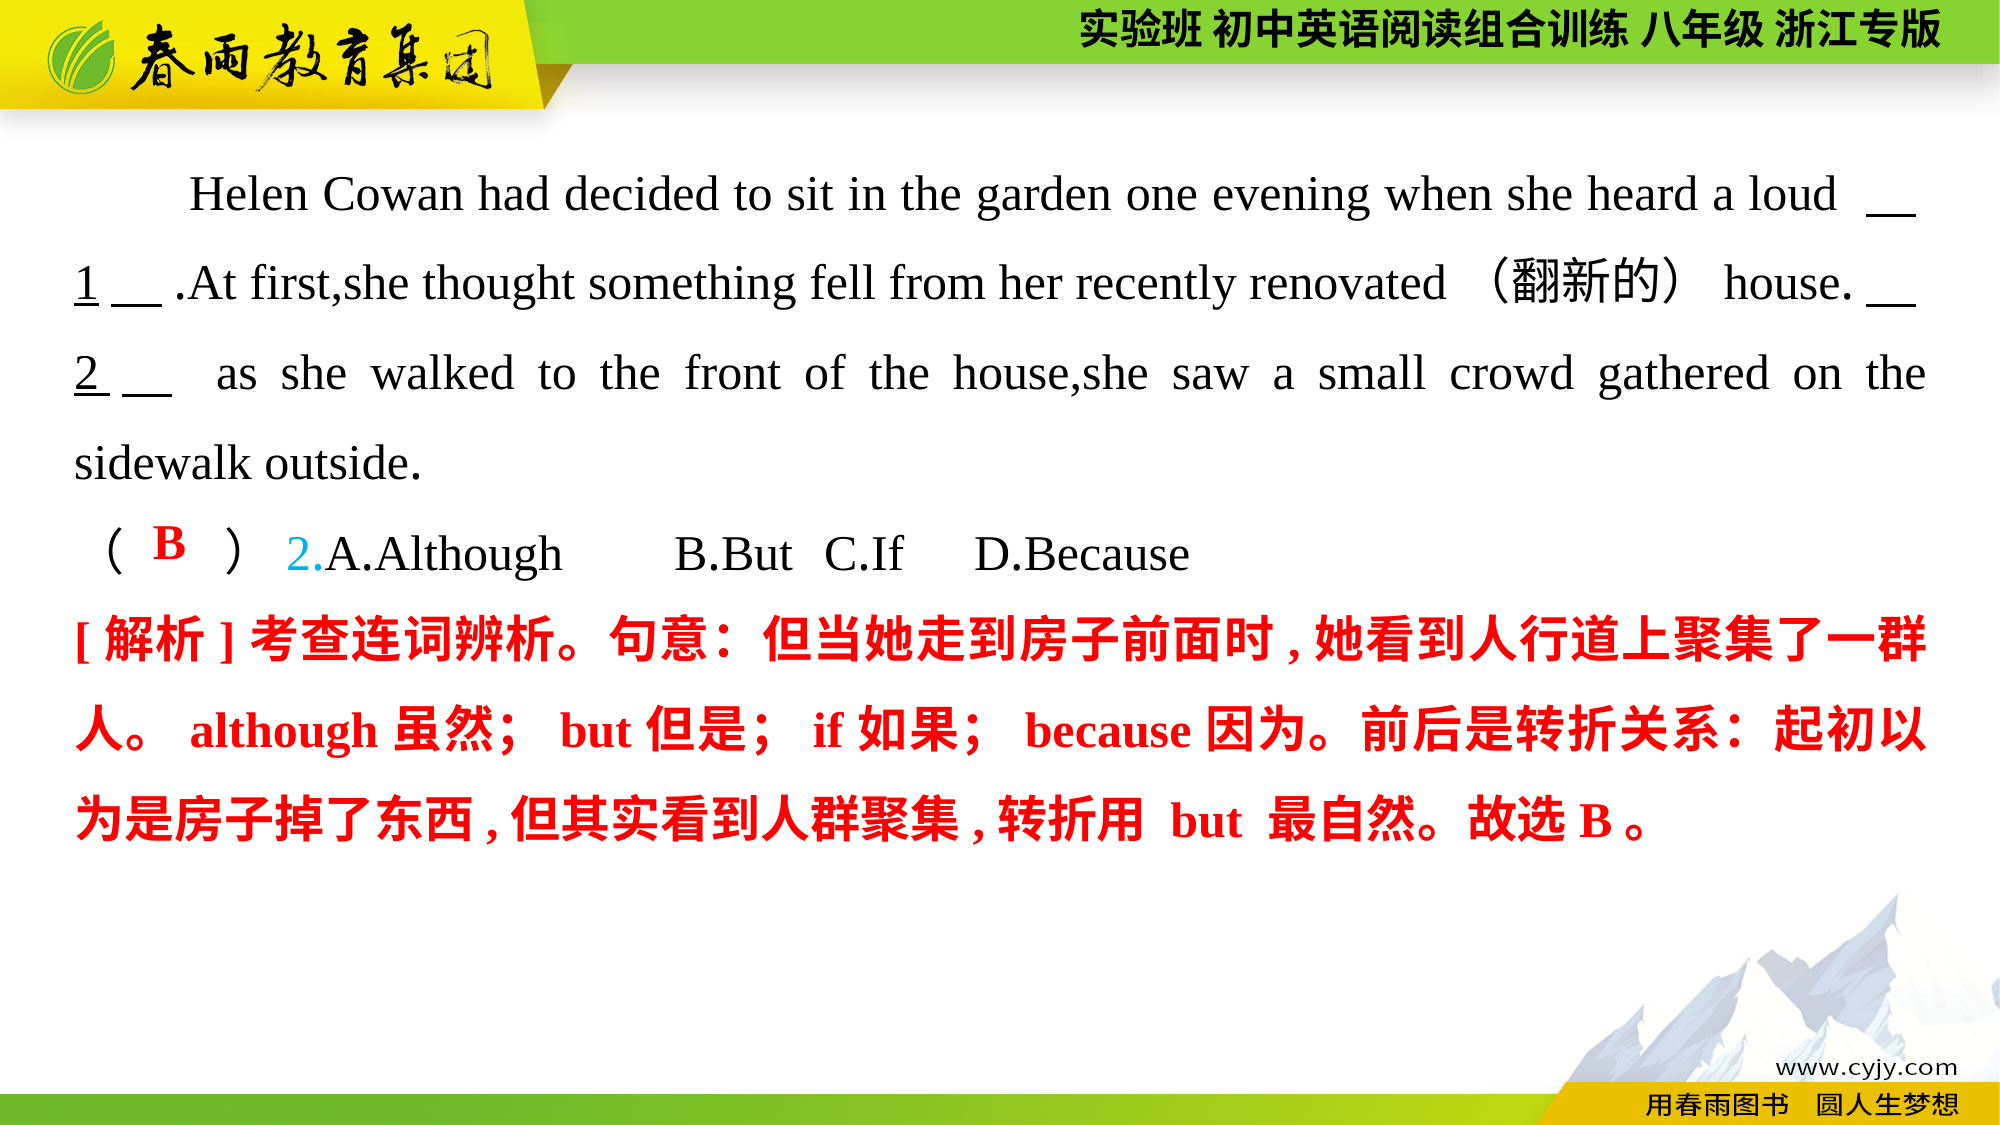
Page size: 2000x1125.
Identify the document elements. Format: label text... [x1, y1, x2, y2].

text_box [解析]考查连词辨析。句意：但当她走到房子前面时,她看到人行道上聚集了一群人。although虽然；but但是；if如果；because因为。前后是转折关系：起初以为是房子掉了东西,但其实看到人群聚集,转折用 but 最自然。故选B。 [59, 569, 1944, 855]
picture [0, 0, 2000, 1125]
text_box B [138, 502, 202, 577]
list Helen Cowan had decided to sit in the garden one evening when she heard a loud 1 .At first,she thought something fell from her recently renovated（翻新的）house. 2 as she walked to the front of the house,she saw a small crowd gathered on the sidewalk outside. （ ）2.A.Although B.But C.If D.Because [59, 122, 1944, 569]
